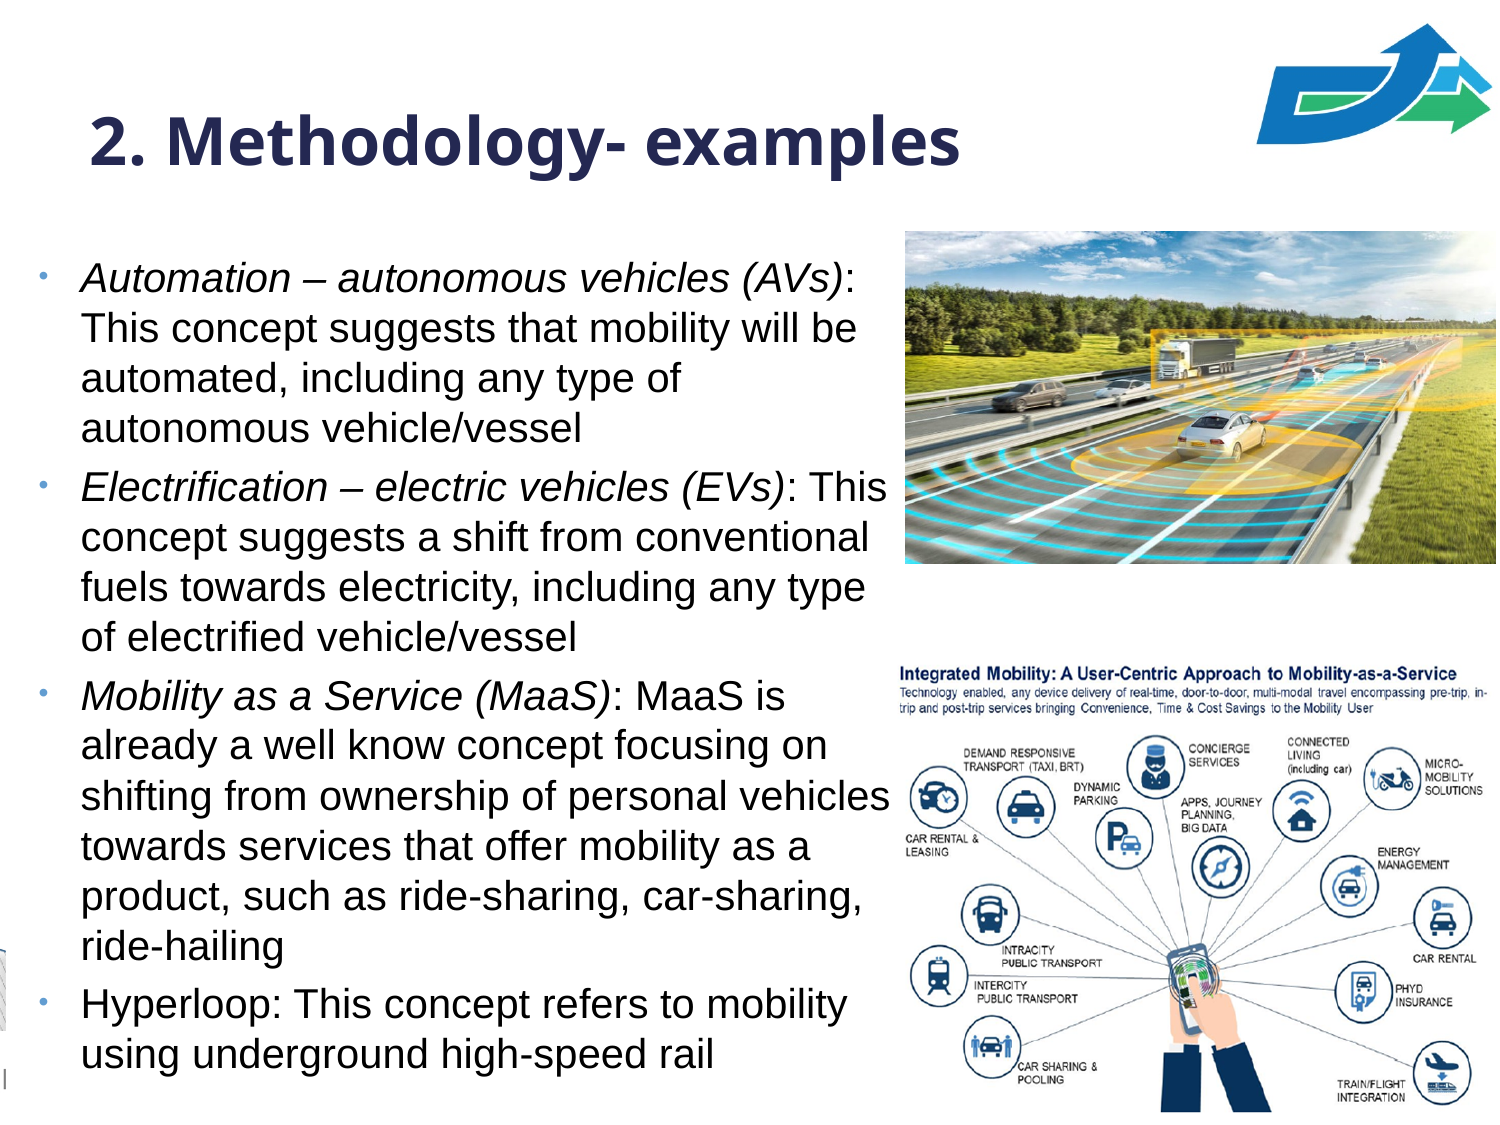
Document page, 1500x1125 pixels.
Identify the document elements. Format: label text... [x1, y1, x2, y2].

picture [891, 656, 1497, 1118]
picture [905, 231, 1497, 564]
picture [0, 1031, 5, 1125]
picture [1246, 0, 1500, 173]
list Automation – autonomous vehicles (AVs): This concept suggests that mobility will be automated, including any type of autonomous vehicle/vessel Electrification – electric vehicles (EVs): This concept suggests a shift from conventional fuels towards electricity, including any type of electrified vehicle/vessel Mobility as a Service (MaaS): MaaS is already a well know concept focusing on shifting from ownership of personal vehicles towards services that offer mobility as a product, such as ride-sharing, car-sharing, ride-hailing Hyperloop: This concept refers to mobility using underground high-speed rail [5, 243, 928, 1125]
title 2. Methodology- examples [75, 45, 1093, 233]
